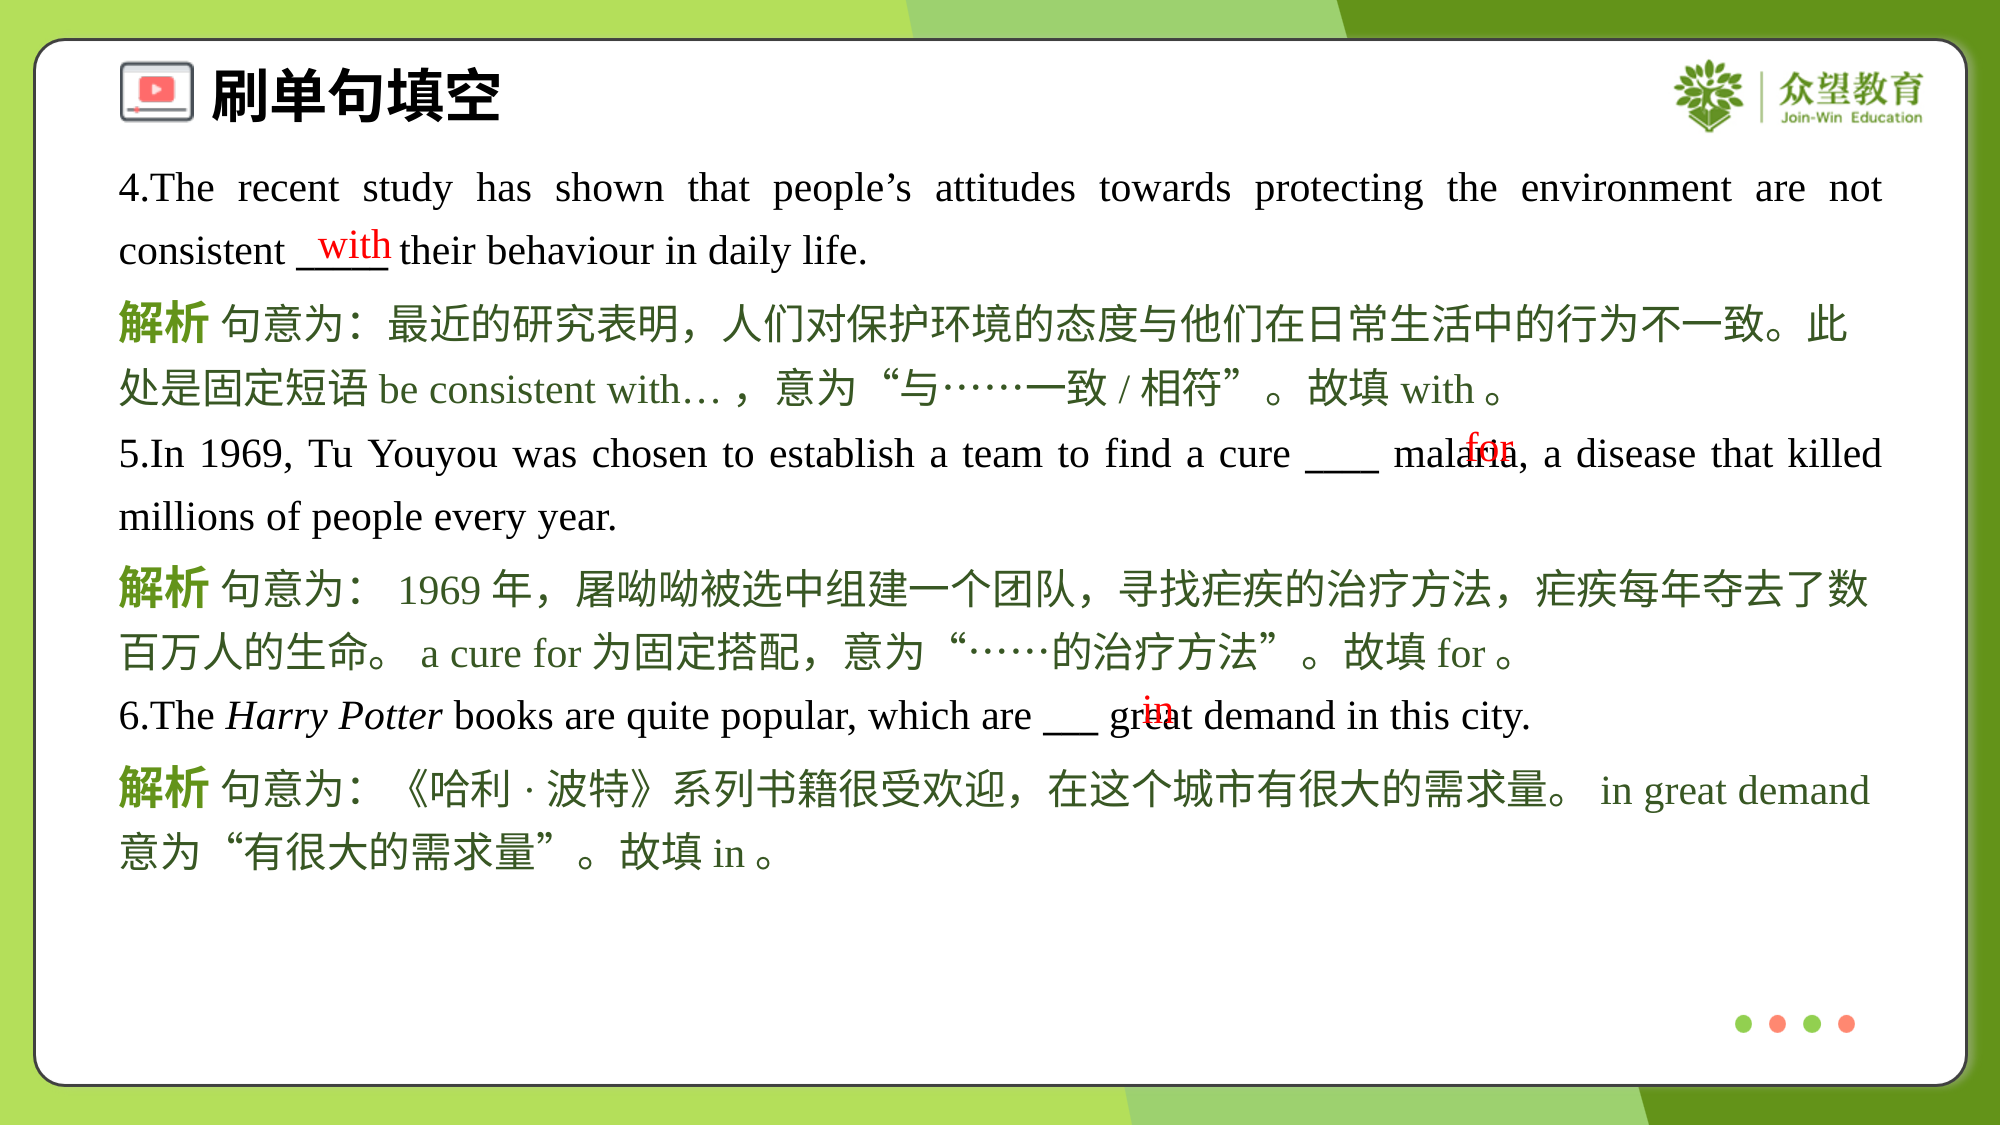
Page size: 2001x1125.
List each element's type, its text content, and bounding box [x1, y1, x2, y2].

text_box 解析 句意为：《哈利·波特》系列书籍很受欢迎，在这个城市有很大的需求量。in great demand意为“有很大的需求量”。故填in。 [118, 744, 1883, 872]
text_box 6.The Harry Potter books are quite popular, which are ___ great demand in this city. [118, 675, 1883, 733]
picture [0, 0, 2000, 1125]
text_box with [313, 203, 397, 262]
text_box for [1460, 407, 1519, 465]
text_box 5.In 1969, Tu Youyou was chosen to establish a team to find a cure ____ malaria, a disease that killed millions of people every year. [118, 413, 1883, 534]
text_box 解析 句意为：1969年，屠呦呦被选中组建一个团队，寻找疟疾的治疗方法，疟疾每年夺去了数百万人的生命。a cure for为固定搭配，意为“……的治疗方法”。故填for。 [118, 544, 1883, 671]
text_box 解析 句意为：最近的研究表明，人们对保护环境的态度与他们在日常生活中的行为不一致。此处是固定短语be consistent with…，意为“与……一致/相符”。故填with。 [118, 280, 1883, 407]
text_box in [1137, 669, 1179, 727]
text_box 4.The recent study has shown that people’s attitudes towards protecting the environment are not consistent _____ their behaviour in daily life. [118, 147, 1883, 268]
